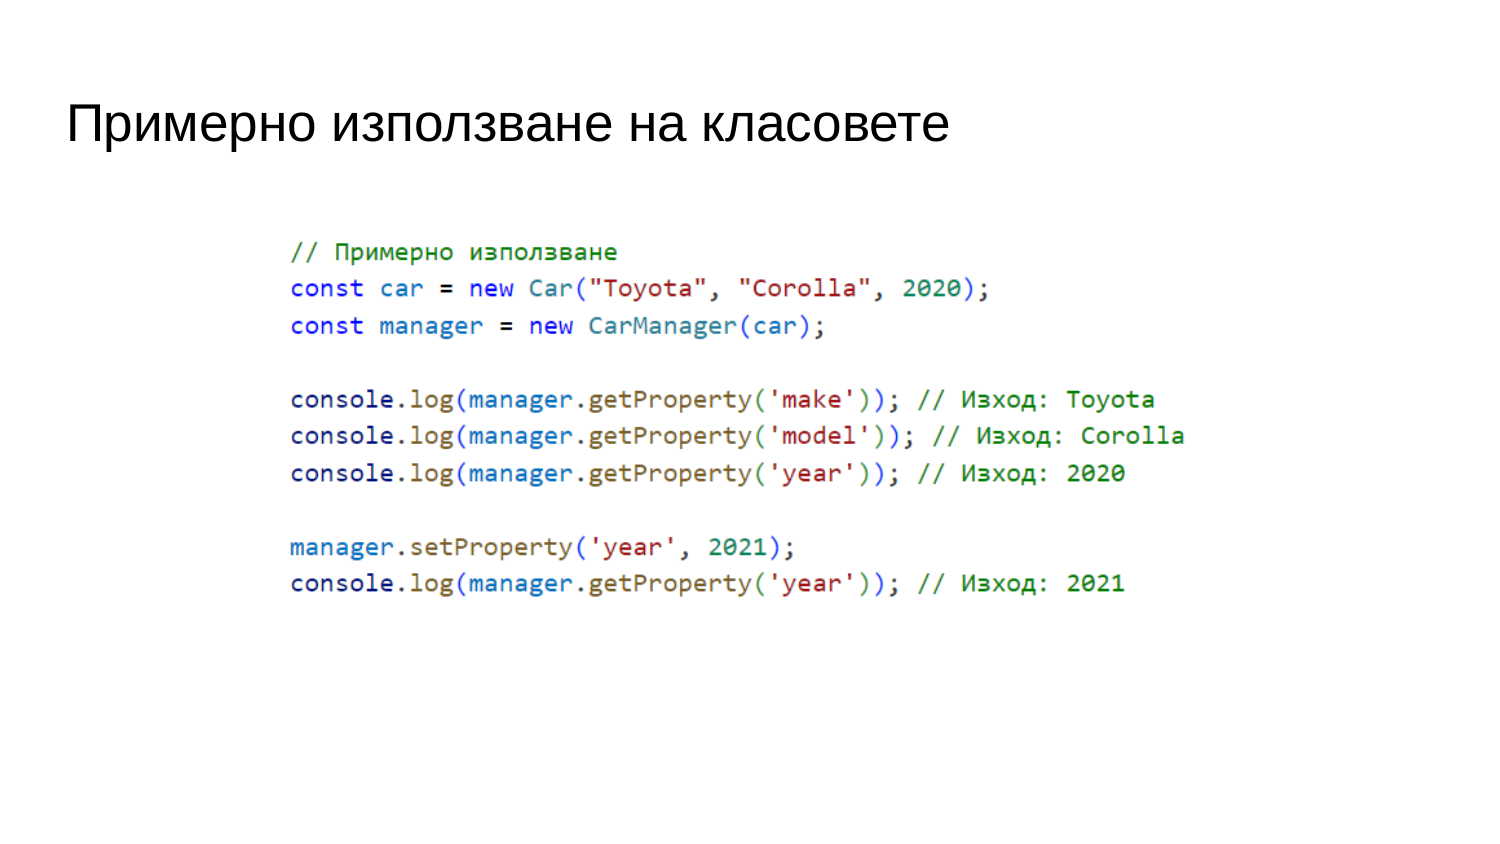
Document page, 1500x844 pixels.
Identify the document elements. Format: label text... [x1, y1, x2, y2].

title Примерно използване на класовете [51, 72, 1449, 167]
picture [250, 223, 1249, 620]
